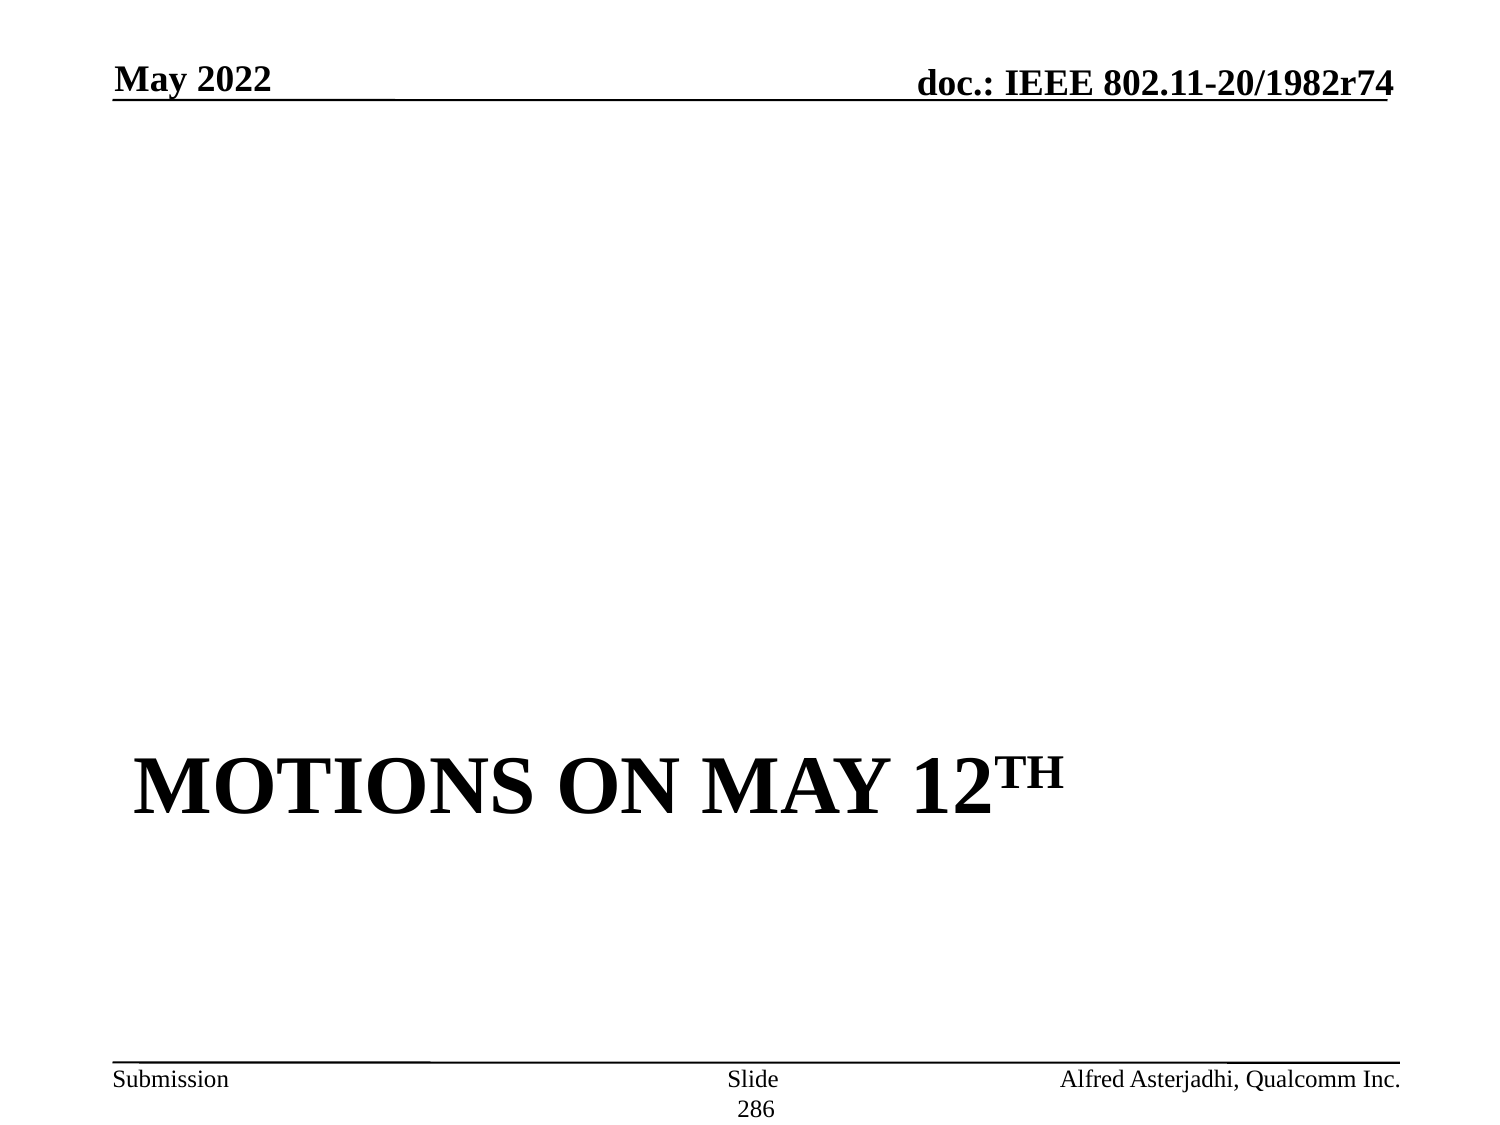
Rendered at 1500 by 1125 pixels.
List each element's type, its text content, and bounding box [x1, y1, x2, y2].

slide_number Slide 286 [712, 1061, 800, 1123]
footer Alfred Asterjadhi, Qualcomm Inc. [878, 1061, 1402, 1093]
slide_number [114, 54, 423, 100]
title Motions on May 12th [118, 722, 1394, 947]
